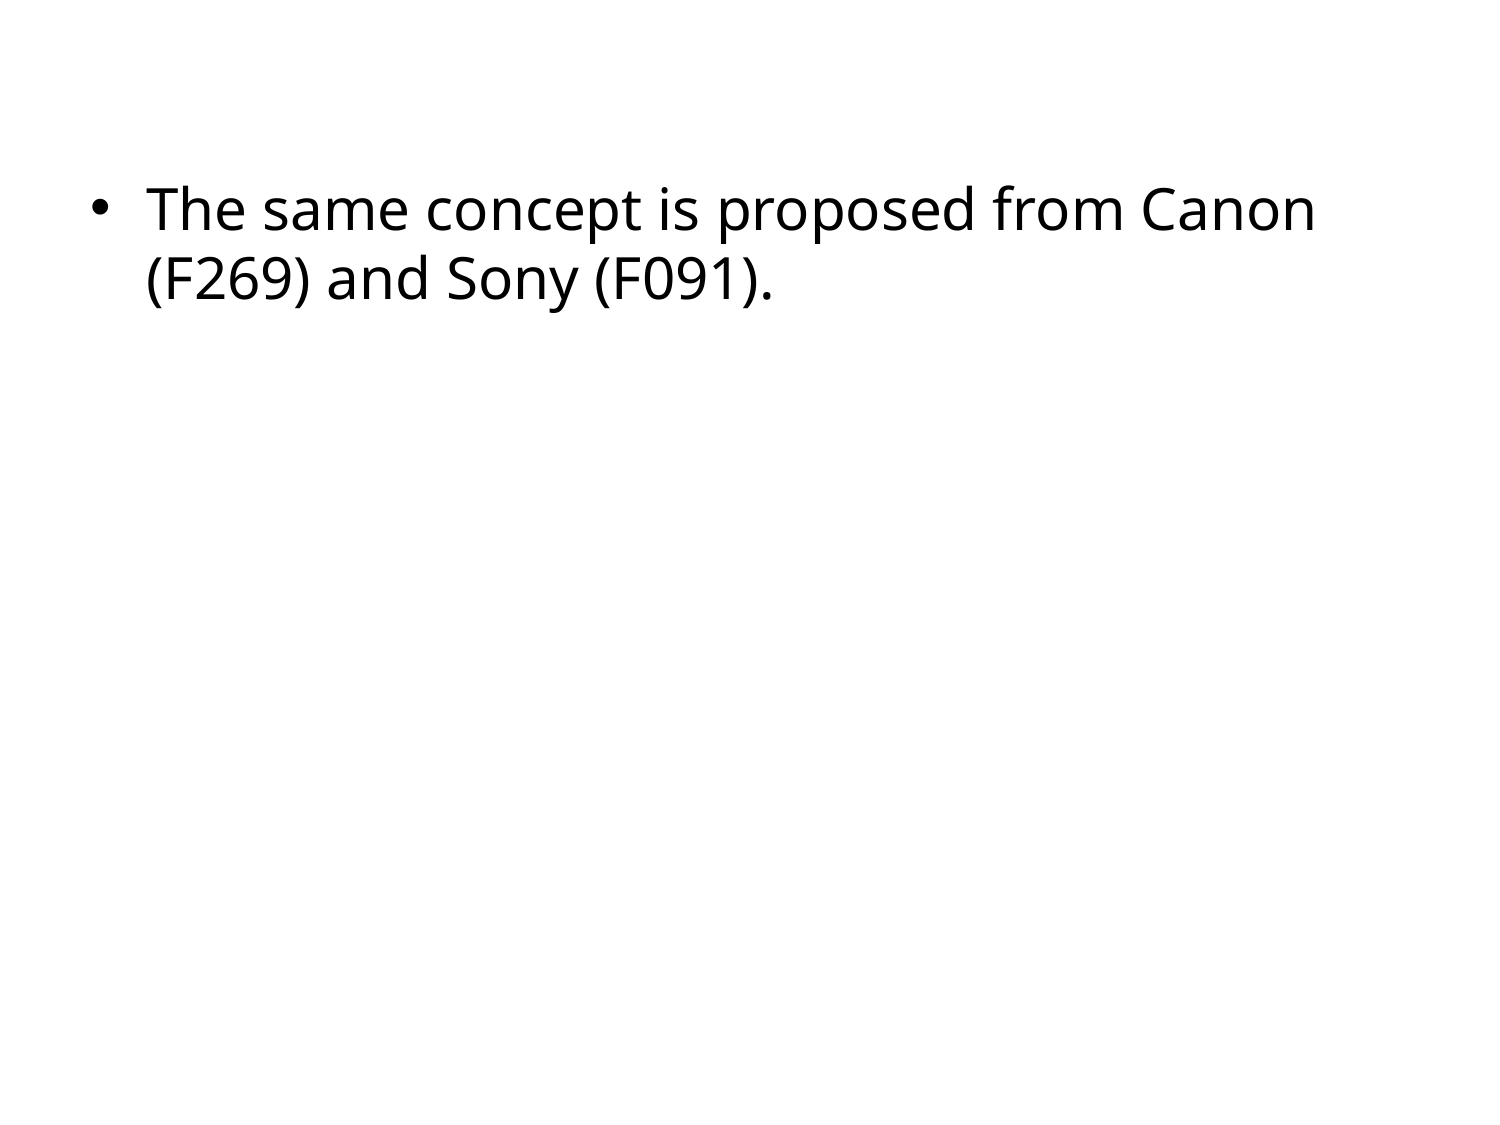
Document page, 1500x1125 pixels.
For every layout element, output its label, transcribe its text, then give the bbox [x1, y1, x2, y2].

list The same concept is proposed from Canon (F269) and Sony (F091). [75, 164, 1425, 1005]
